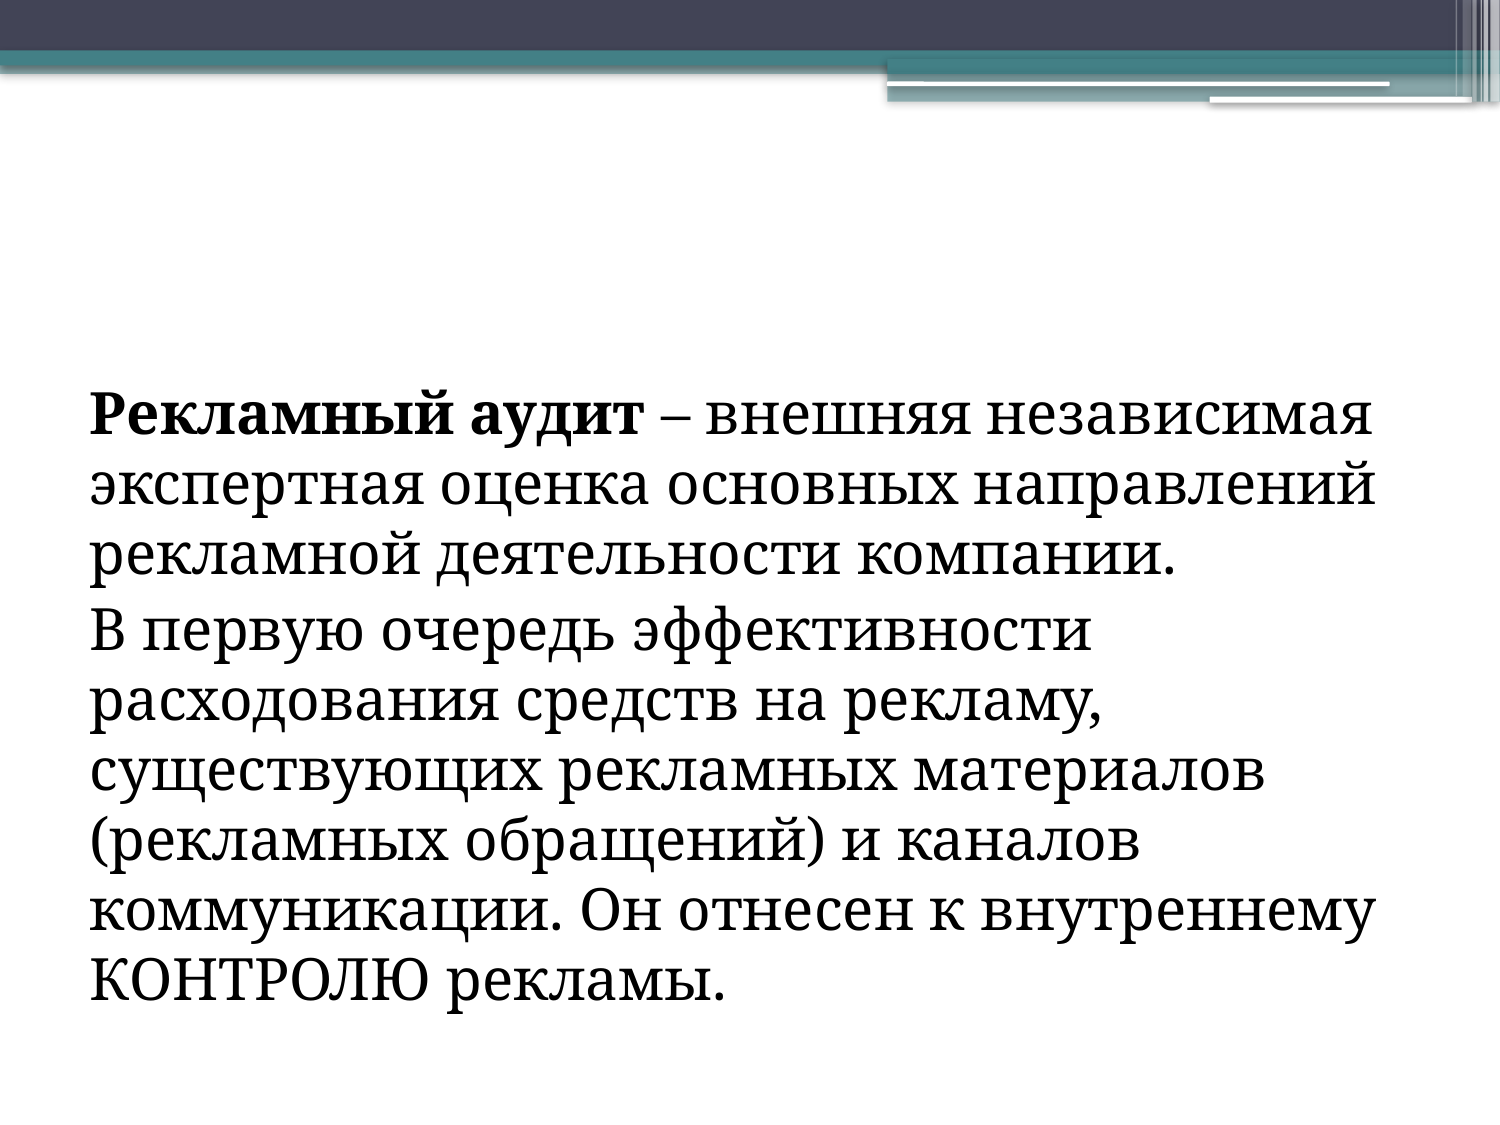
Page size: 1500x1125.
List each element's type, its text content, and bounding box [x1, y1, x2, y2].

list Рекламный аудит – внешняя независимая экспертная оценка основных направлений рекламной деятельности компании. В первую очередь эффективности расходования средств на рекламу, существующих рекламных материалов (рекламных обращений) и каналов коммуникации. Он отнесен к внутреннему контролю рекламы. [75, 368, 1425, 1079]
